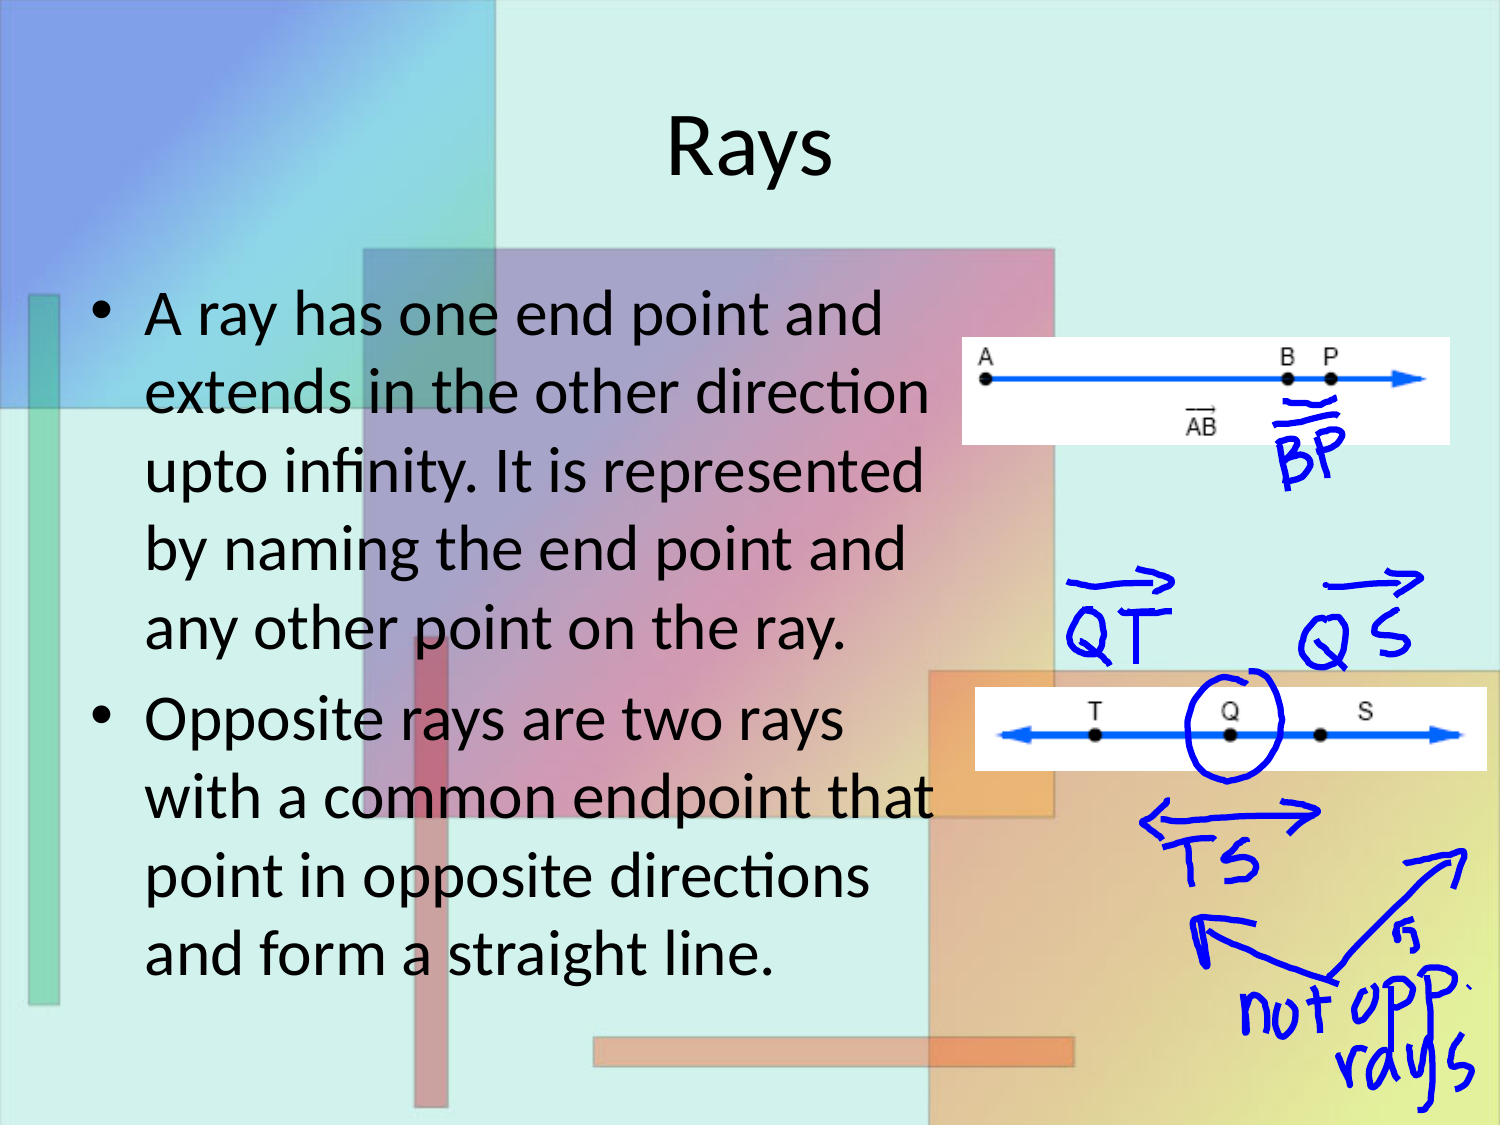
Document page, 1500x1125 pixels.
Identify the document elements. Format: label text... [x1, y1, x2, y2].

text_box [1066, 580, 1146, 588]
list A ray has one end point and extends in the other direction upto infinity. It is represented by naming the end point and any other point on the ray. Opposite rays are two rays with a common endpoint that point in opposite directions and form a straight line. [75, 262, 988, 1000]
text_box [1135, 567, 1173, 595]
text_box [1387, 569, 1422, 597]
text_box [1079, 640, 1111, 666]
text_box [1222, 839, 1257, 882]
text_box [1216, 779, 1241, 783]
picture [0, 0, 1500, 1125]
text_box [1206, 929, 1339, 986]
text_box [1186, 841, 1194, 887]
text_box [1394, 918, 1414, 942]
text_box [1126, 610, 1172, 614]
text_box [1141, 799, 1170, 841]
text_box [1449, 1032, 1473, 1091]
text_box [1328, 876, 1433, 979]
text_box [1402, 929, 1418, 952]
text_box [1403, 850, 1466, 889]
text_box [1418, 966, 1456, 997]
text_box [1167, 814, 1284, 822]
text_box [1205, 670, 1273, 685]
text_box [1337, 1047, 1368, 1086]
text_box [1408, 1036, 1434, 1111]
text_box [1311, 985, 1318, 1000]
text_box [1242, 993, 1269, 1034]
text_box [1278, 454, 1312, 483]
text_box [1315, 638, 1347, 670]
text_box [1280, 799, 1319, 835]
text_box [1162, 837, 1216, 849]
text_box [1384, 977, 1414, 1009]
title Rays [75, 45, 1425, 233]
text_box [1320, 454, 1329, 479]
text_box [1118, 608, 1155, 614]
text_box [1315, 1002, 1321, 1033]
text_box [1068, 608, 1105, 656]
text_box [1306, 998, 1332, 1004]
text_box [1192, 916, 1257, 968]
text_box [1427, 992, 1432, 1040]
text_box [1373, 608, 1409, 656]
text_box [1327, 582, 1390, 588]
text_box [1368, 1049, 1400, 1088]
text_box [1274, 1000, 1297, 1038]
text_box [1300, 616, 1347, 669]
text_box [1353, 983, 1377, 1023]
